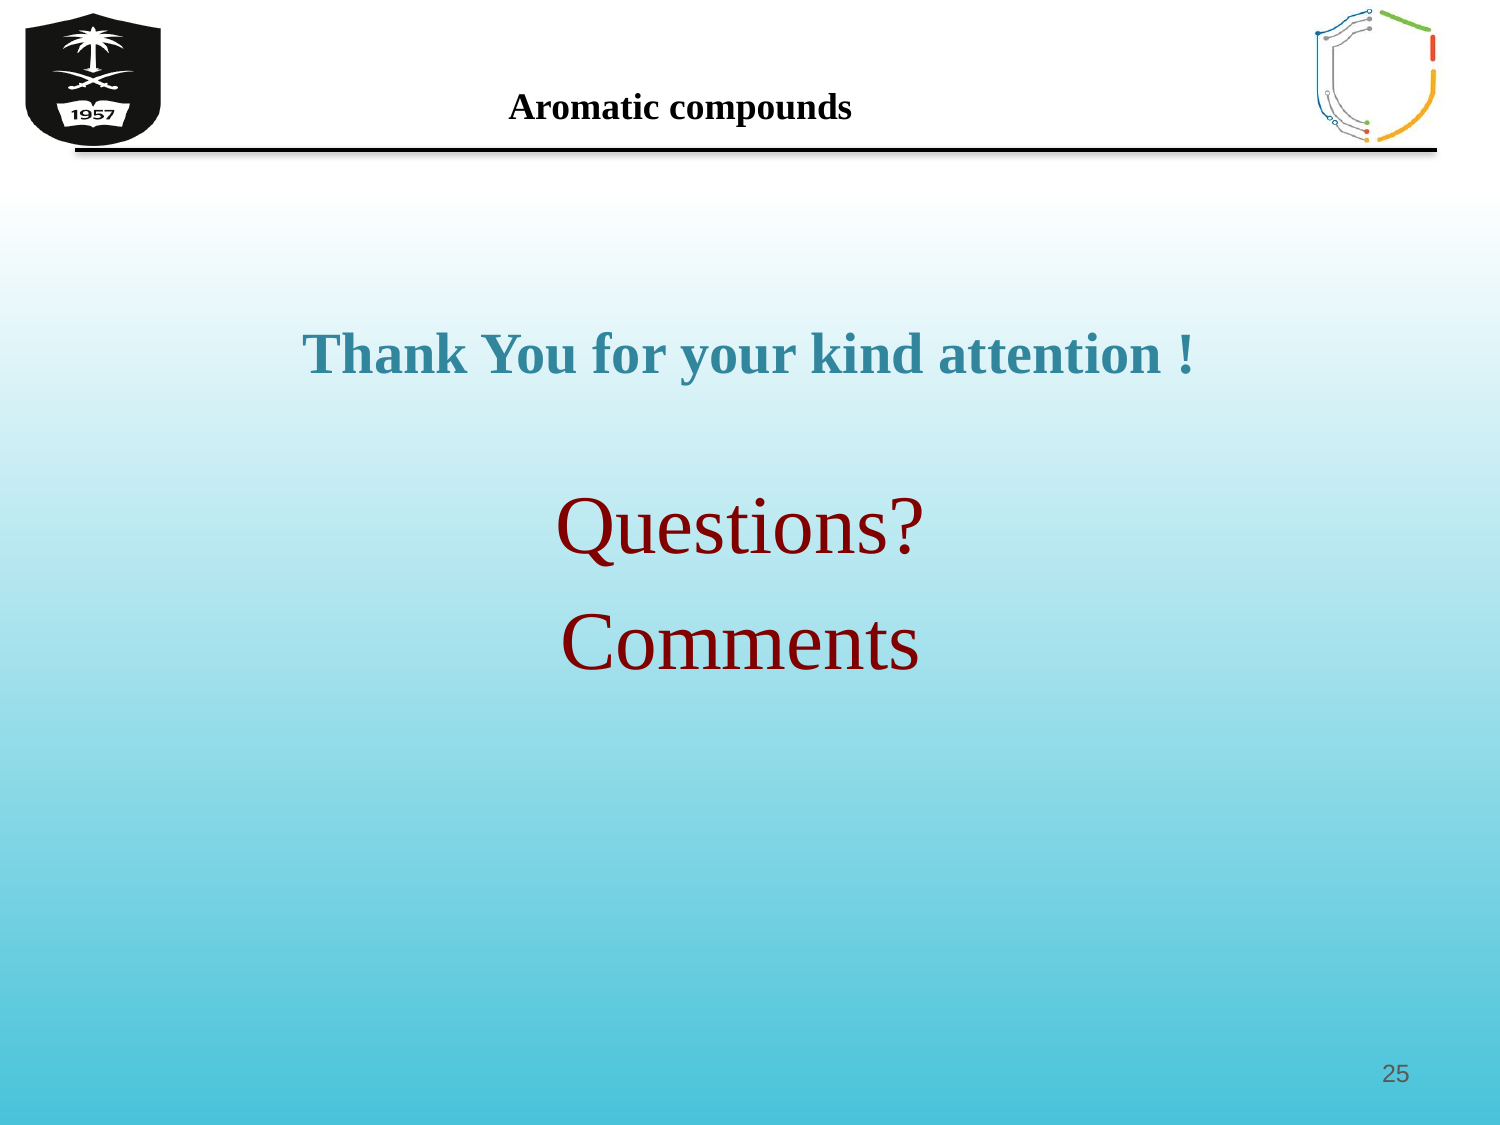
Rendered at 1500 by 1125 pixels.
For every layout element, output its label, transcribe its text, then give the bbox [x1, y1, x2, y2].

picture [1287, 0, 1463, 165]
text_box Aromatic compounds [493, 74, 868, 135]
picture [24, 12, 163, 151]
subtitle Questions? Comments [437, 462, 1044, 776]
slide_number 25 [1074, 1042, 1425, 1103]
title Thank You for your kind attention ! [112, 275, 1388, 425]
